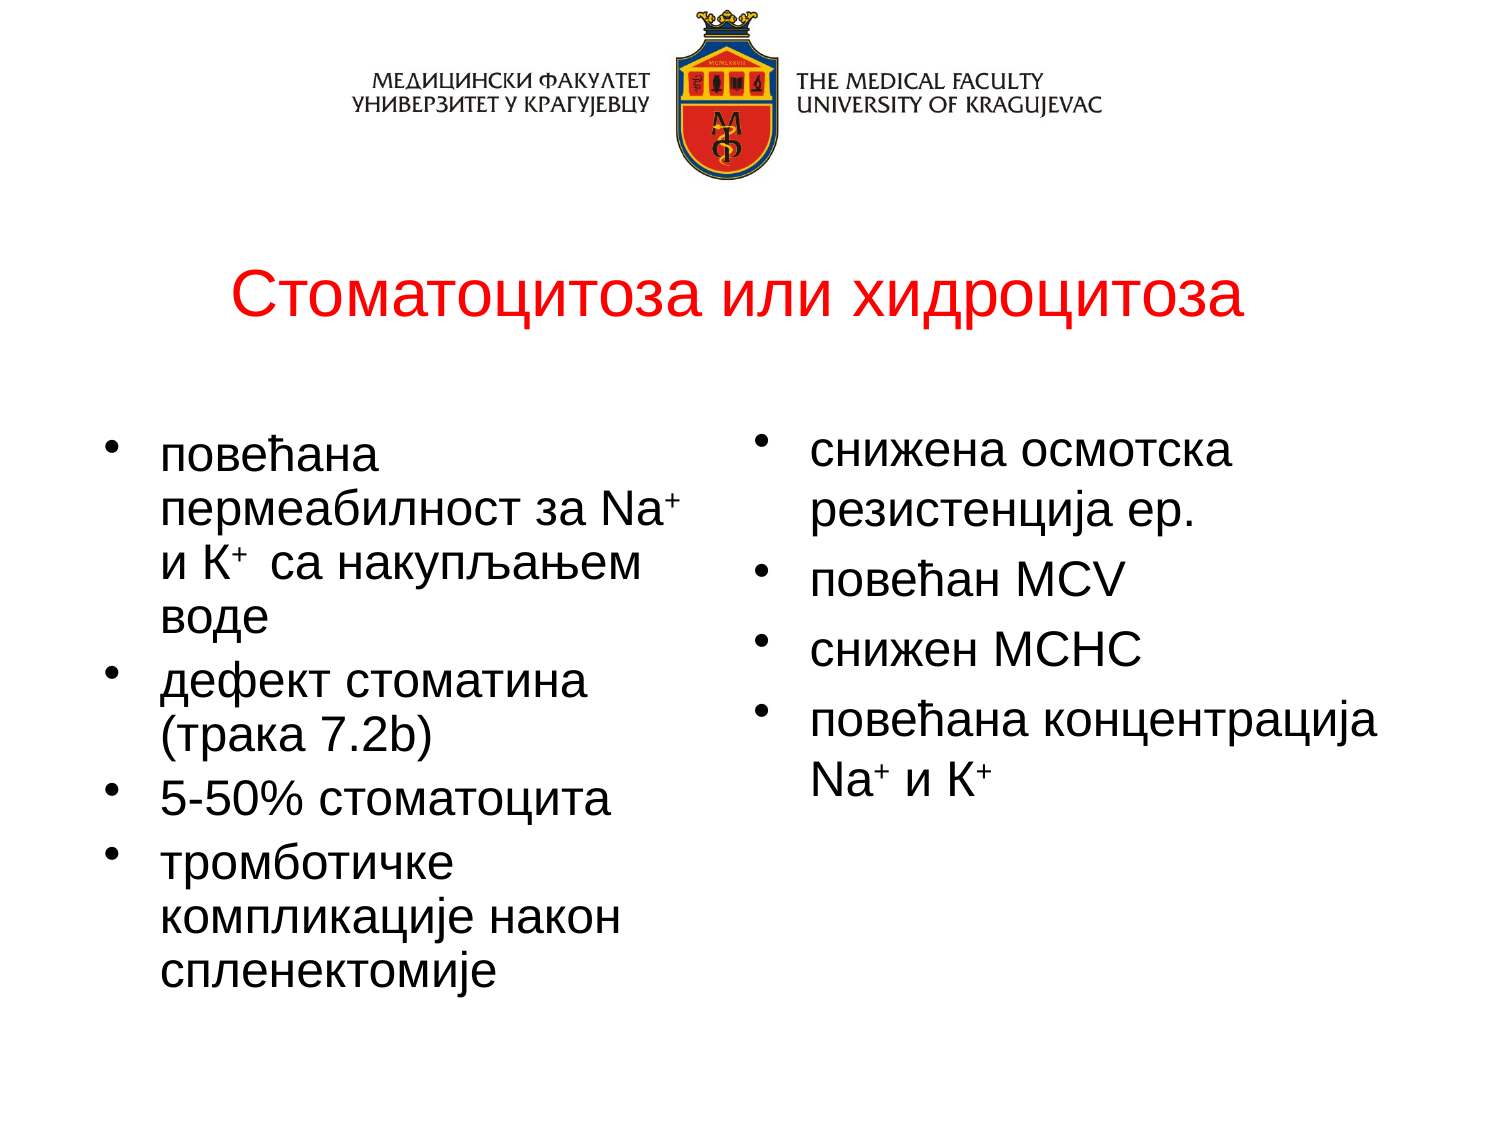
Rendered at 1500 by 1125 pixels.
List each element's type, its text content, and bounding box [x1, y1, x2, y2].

picture [328, 0, 1125, 191]
list повећана пермеабилност за Nа+ и К+ са накупљањем воде дефект стоматина (трака 7.2b) 5-50% стоматоцита тромботичке компликације након спленектомије [88, 420, 715, 1097]
title Стоматоцитоза или хидроцитоза [100, 196, 1376, 385]
list снижена осмотска резистенција ер. повећан MCV снижен MCHС повећана концентрација Nа+ и К+ [738, 408, 1460, 1085]
